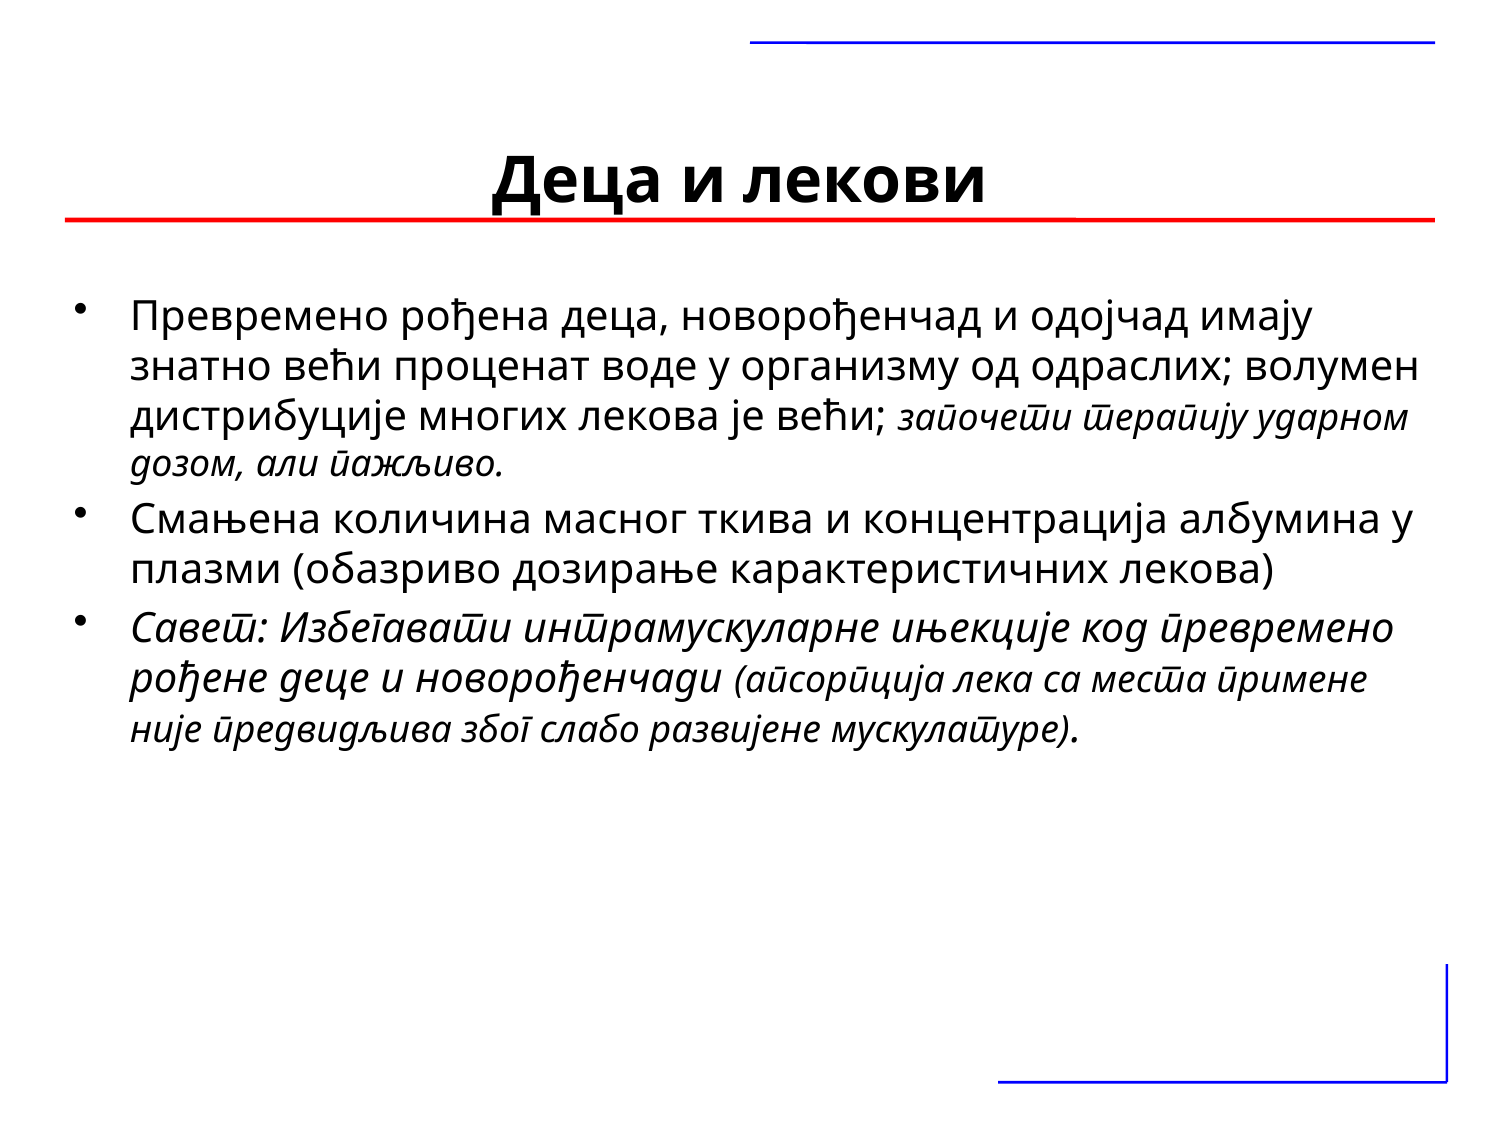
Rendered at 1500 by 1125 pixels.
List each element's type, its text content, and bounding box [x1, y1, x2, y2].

title Деца и лекови [74, 19, 1424, 223]
list Превремено рођена деца, новорођенчад и одојчад имају знатно већи проценат воде у организму од одраслих; волумен дистрибуције многих лекова је већи; започети терапију ударном дозом, али пажљиво. Смањена количина масног ткива и концентрација албумина у плазми (обазриво дозирање карактеристичних лекова) Савет: Избегавати интрамускуларне ињекције код превремено рођене деце и новорођенчади (апсорпција лека са места примене није предвидљива због слабо развијене мускулатуре). [58, 280, 1442, 1079]
